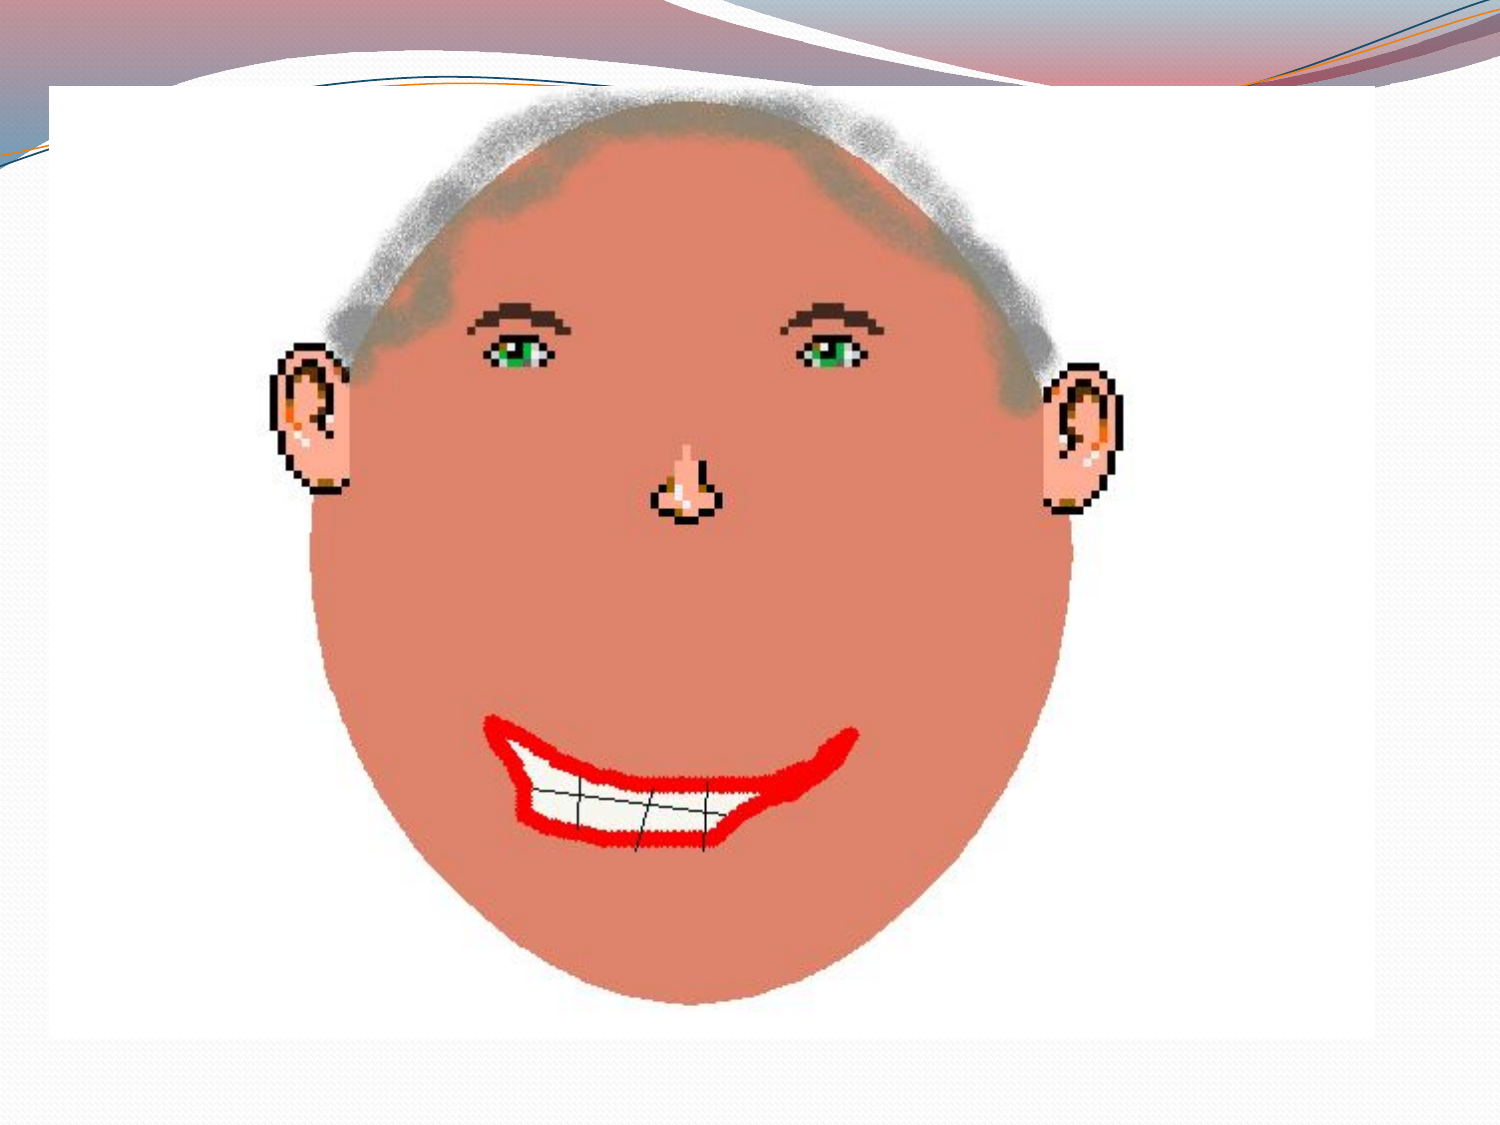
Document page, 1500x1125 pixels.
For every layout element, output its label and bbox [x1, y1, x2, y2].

list [49, 86, 1376, 1038]
